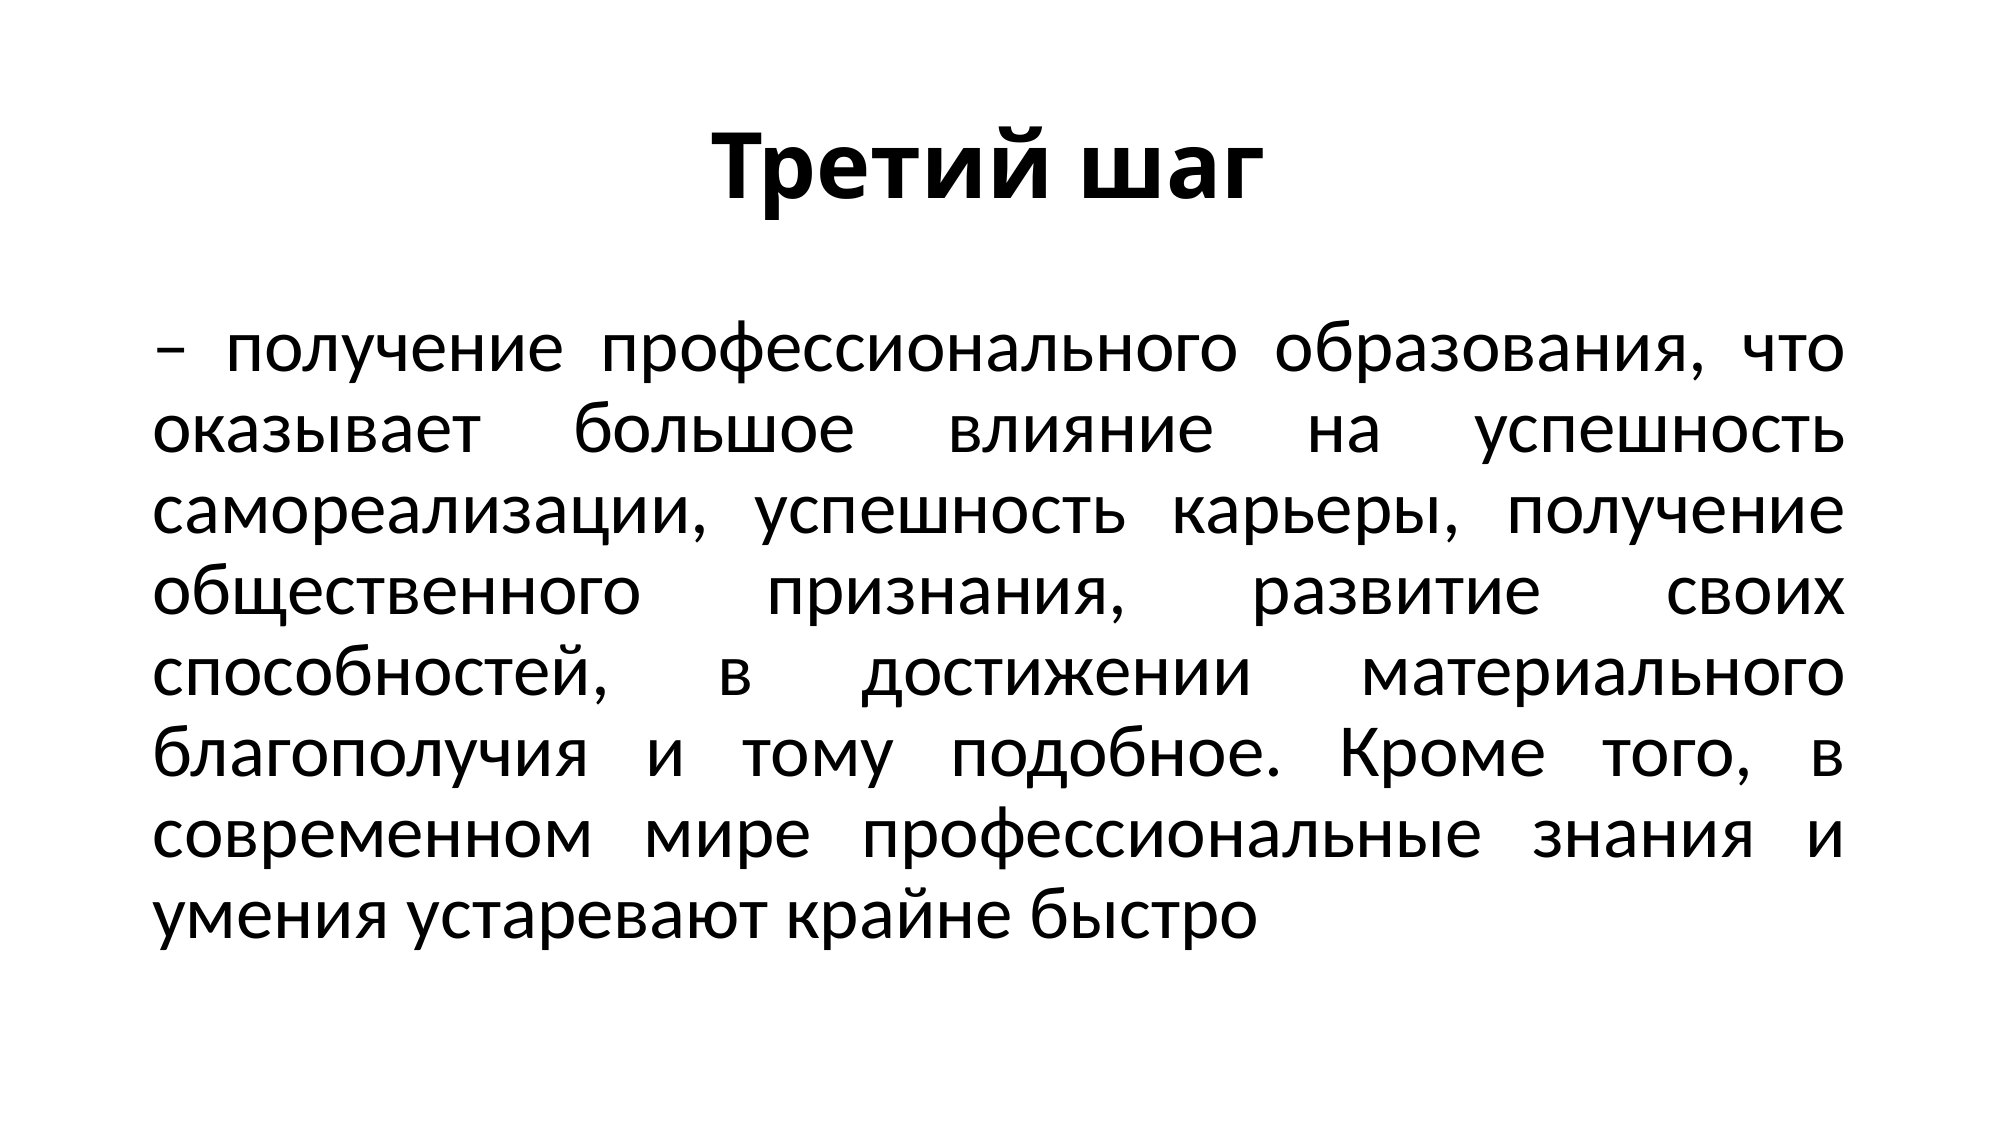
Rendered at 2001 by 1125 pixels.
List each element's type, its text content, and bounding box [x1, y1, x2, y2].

title Третий шаг [137, 59, 1863, 278]
list – получение профессионального образования, что оказывает большое влияние на успешность самореализации, успешность карьеры, получение общественного признания, развитие своих способностей, в достижении материального благополучия и тому подобное. Кроме того, в современном мире профессиональные знания и умения устаревают крайне быстро [137, 299, 1863, 1014]
